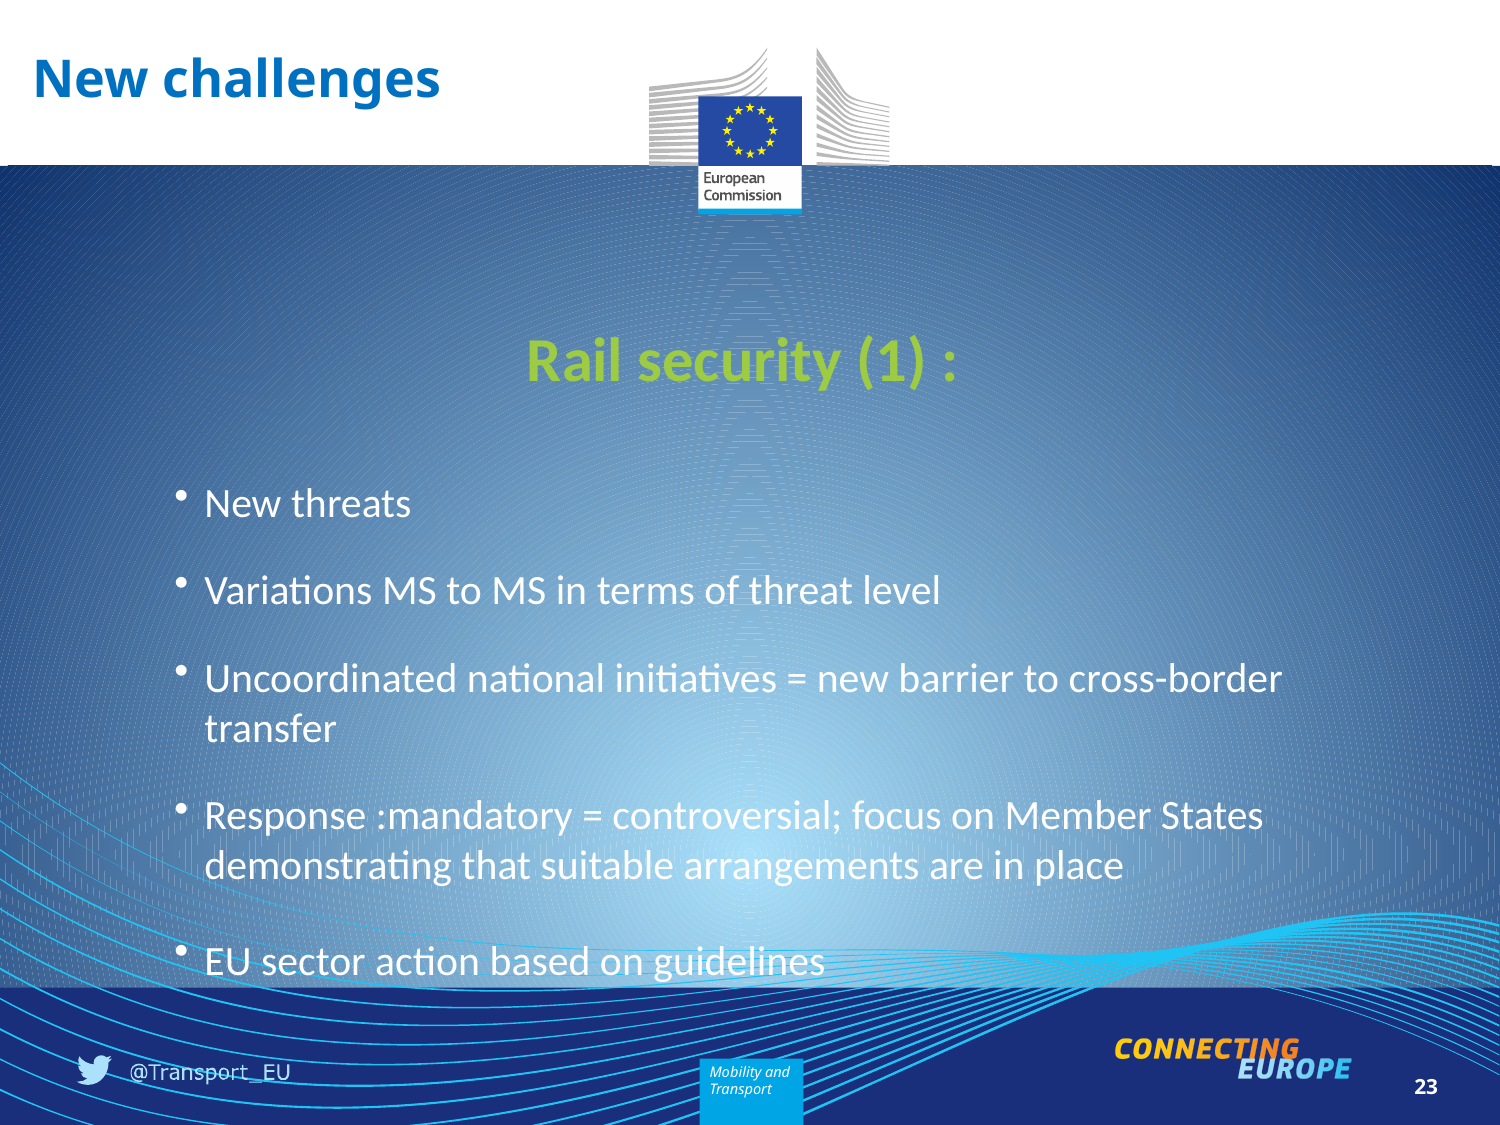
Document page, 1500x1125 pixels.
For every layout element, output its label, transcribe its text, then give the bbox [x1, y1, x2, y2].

text_box 23 [1399, 1066, 1464, 1106]
title Rail security (1) : [159, 311, 1341, 383]
text_box New challenges [17, 38, 621, 116]
list New threats Variations MS to MS in terms of threat level Uncoordinated national initiatives = new barrier to cross-border transfer Response :mandatory = controversial; focus on Member States demonstrating that suitable arrangements are in place EU sector action based on guidelines [159, 468, 1341, 1024]
picture [1112, 1036, 1355, 1081]
